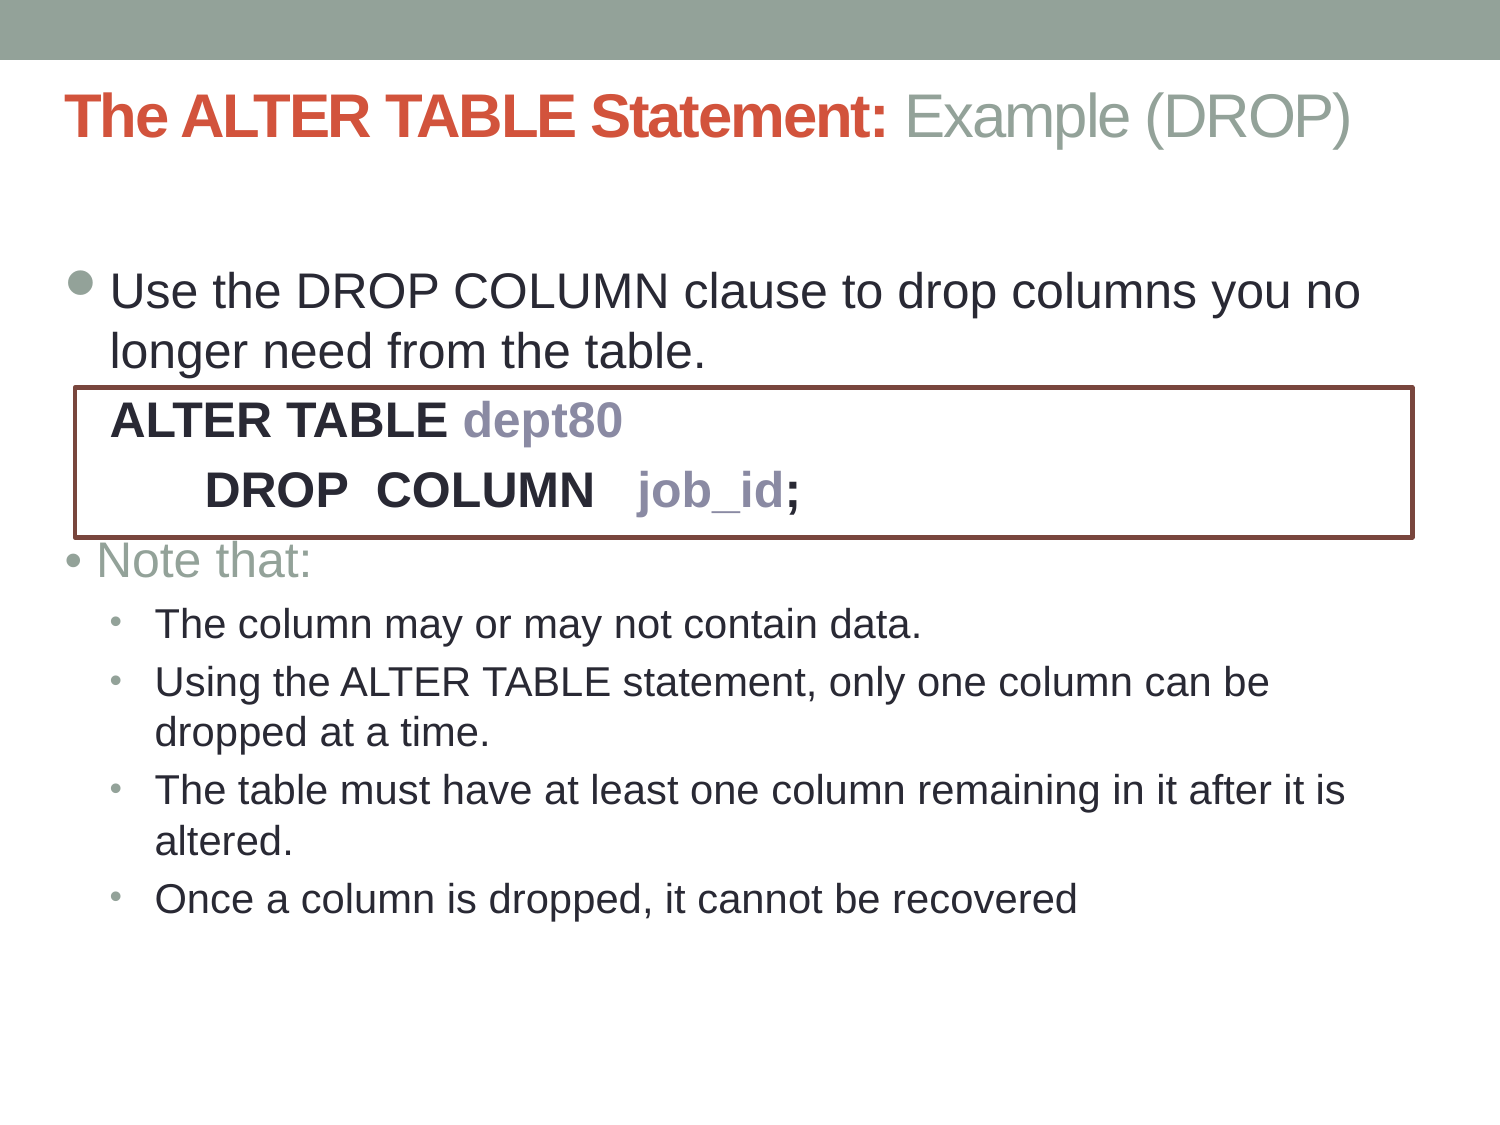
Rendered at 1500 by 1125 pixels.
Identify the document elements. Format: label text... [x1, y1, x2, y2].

title The ALTER TABLE Statement: Example (DROP) [49, 50, 1450, 175]
list Use the DROP COLUMN clause to drop columns you no longer need from the table. ALTER TABLE dept80 DROP COLUMN job_id; • Note that: The column may or may not contain data. Using the ALTER TABLE statement, only one column can be dropped at a time. The table must have at least one column remaining in it after it is altered. Once a column is dropped, it cannot be recovered [49, 250, 1445, 1001]
